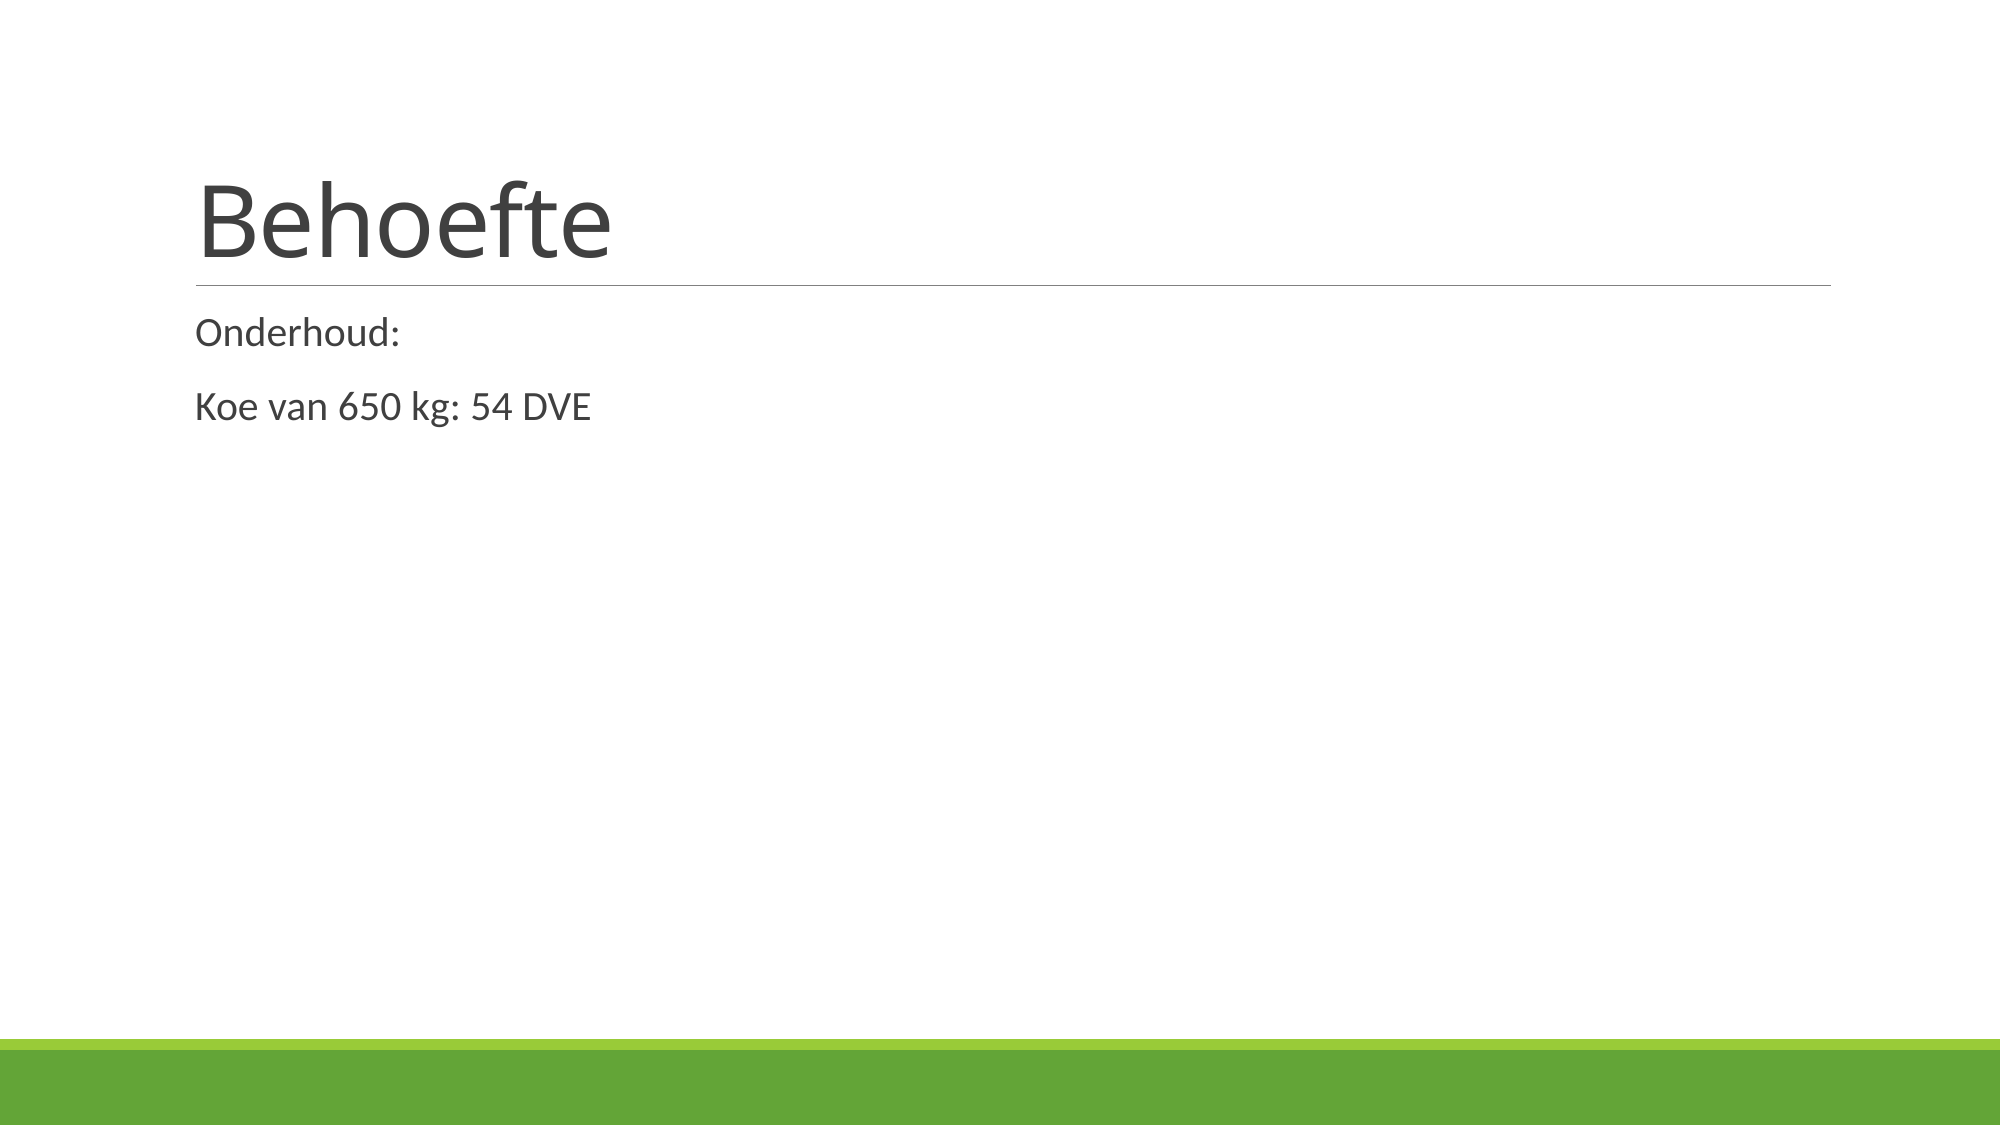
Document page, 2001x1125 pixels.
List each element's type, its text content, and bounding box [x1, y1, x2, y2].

title Behoefte [180, 47, 1830, 285]
list Onderhoud: Koe van 650 kg: 54 DVE [180, 302, 1830, 963]
